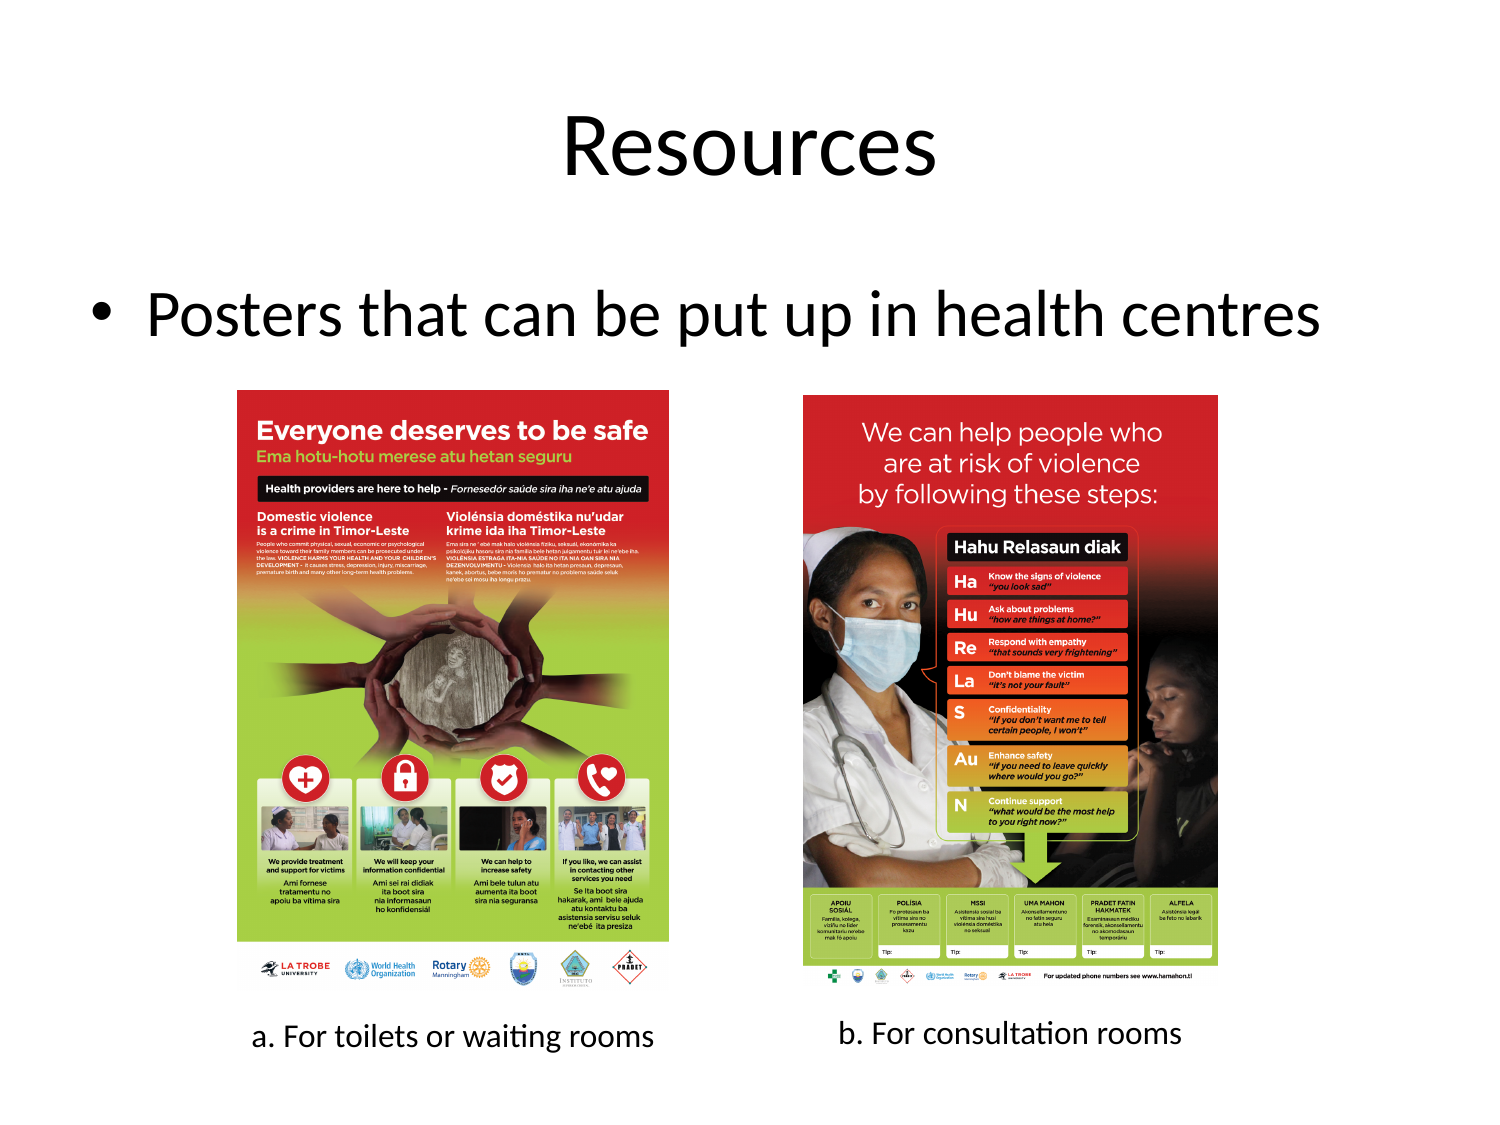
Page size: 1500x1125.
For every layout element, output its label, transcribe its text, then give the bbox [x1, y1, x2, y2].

picture [237, 390, 670, 991]
text_box a. For toilets or waiting rooms [230, 1007, 677, 1062]
picture [802, 395, 1218, 986]
title Resources [75, 45, 1425, 233]
list Posters that can be put up in health centres [75, 262, 1425, 1005]
text_box b. For consultation rooms [794, 1004, 1227, 1059]
